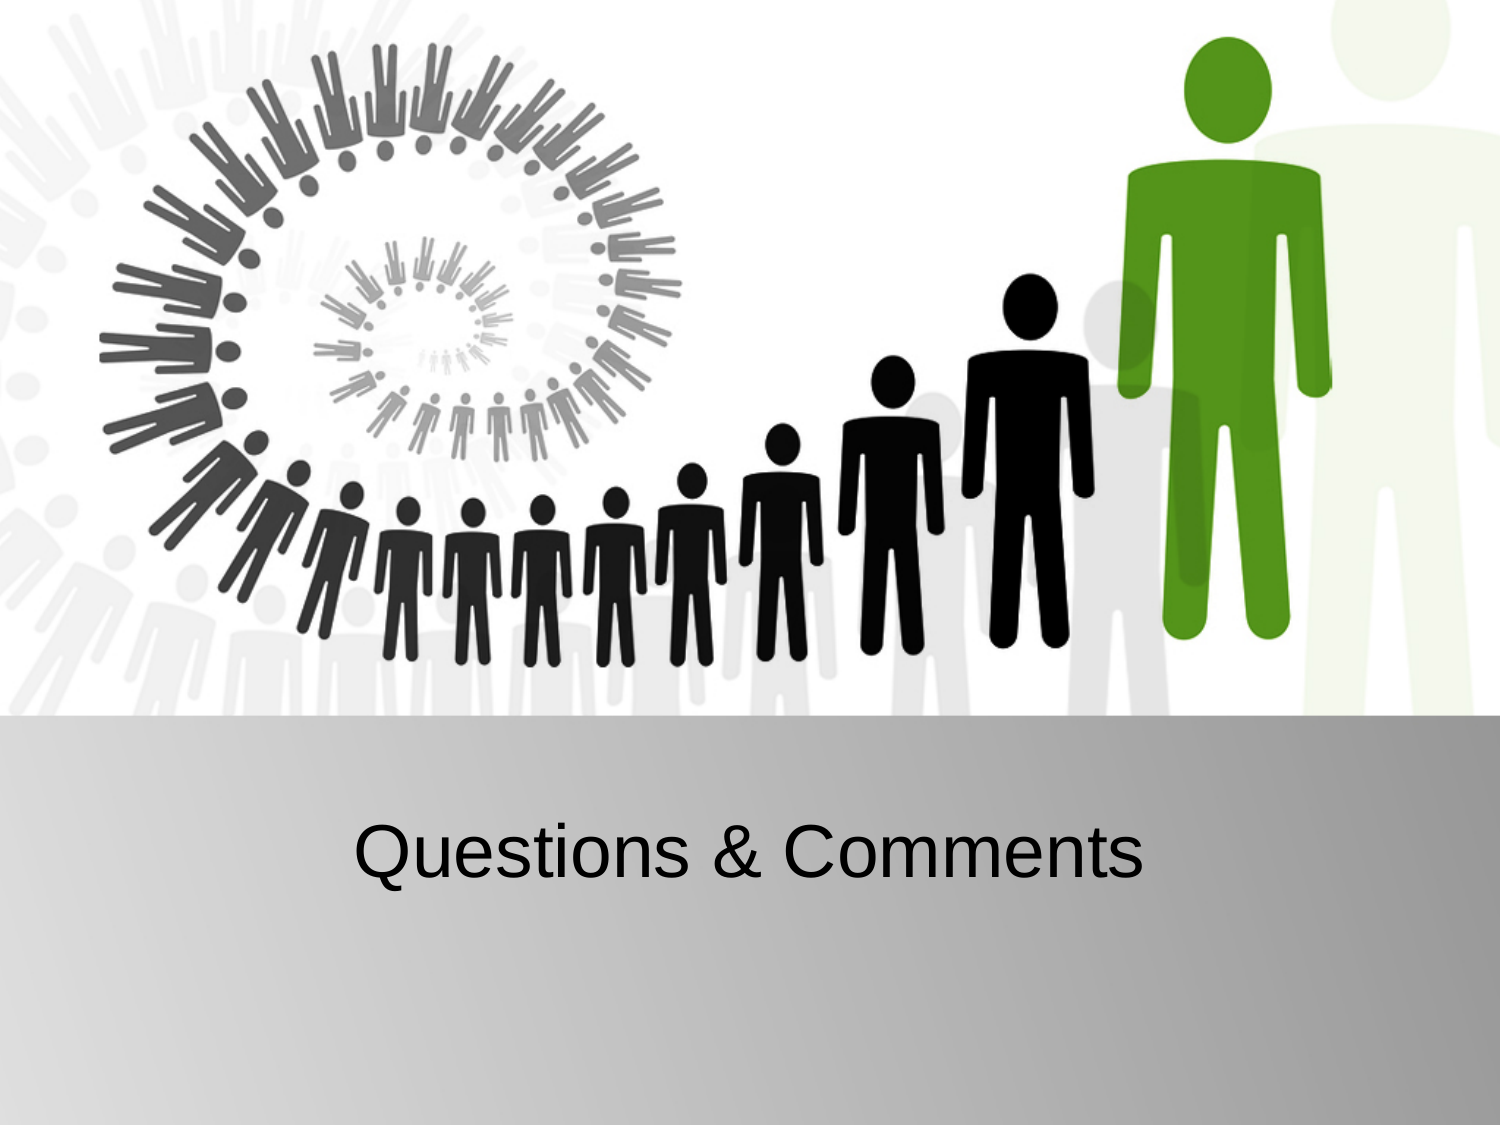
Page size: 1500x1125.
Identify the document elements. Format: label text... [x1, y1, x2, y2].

picture [0, 0, 1500, 1125]
title Questions & Comments [37, 772, 1463, 923]
